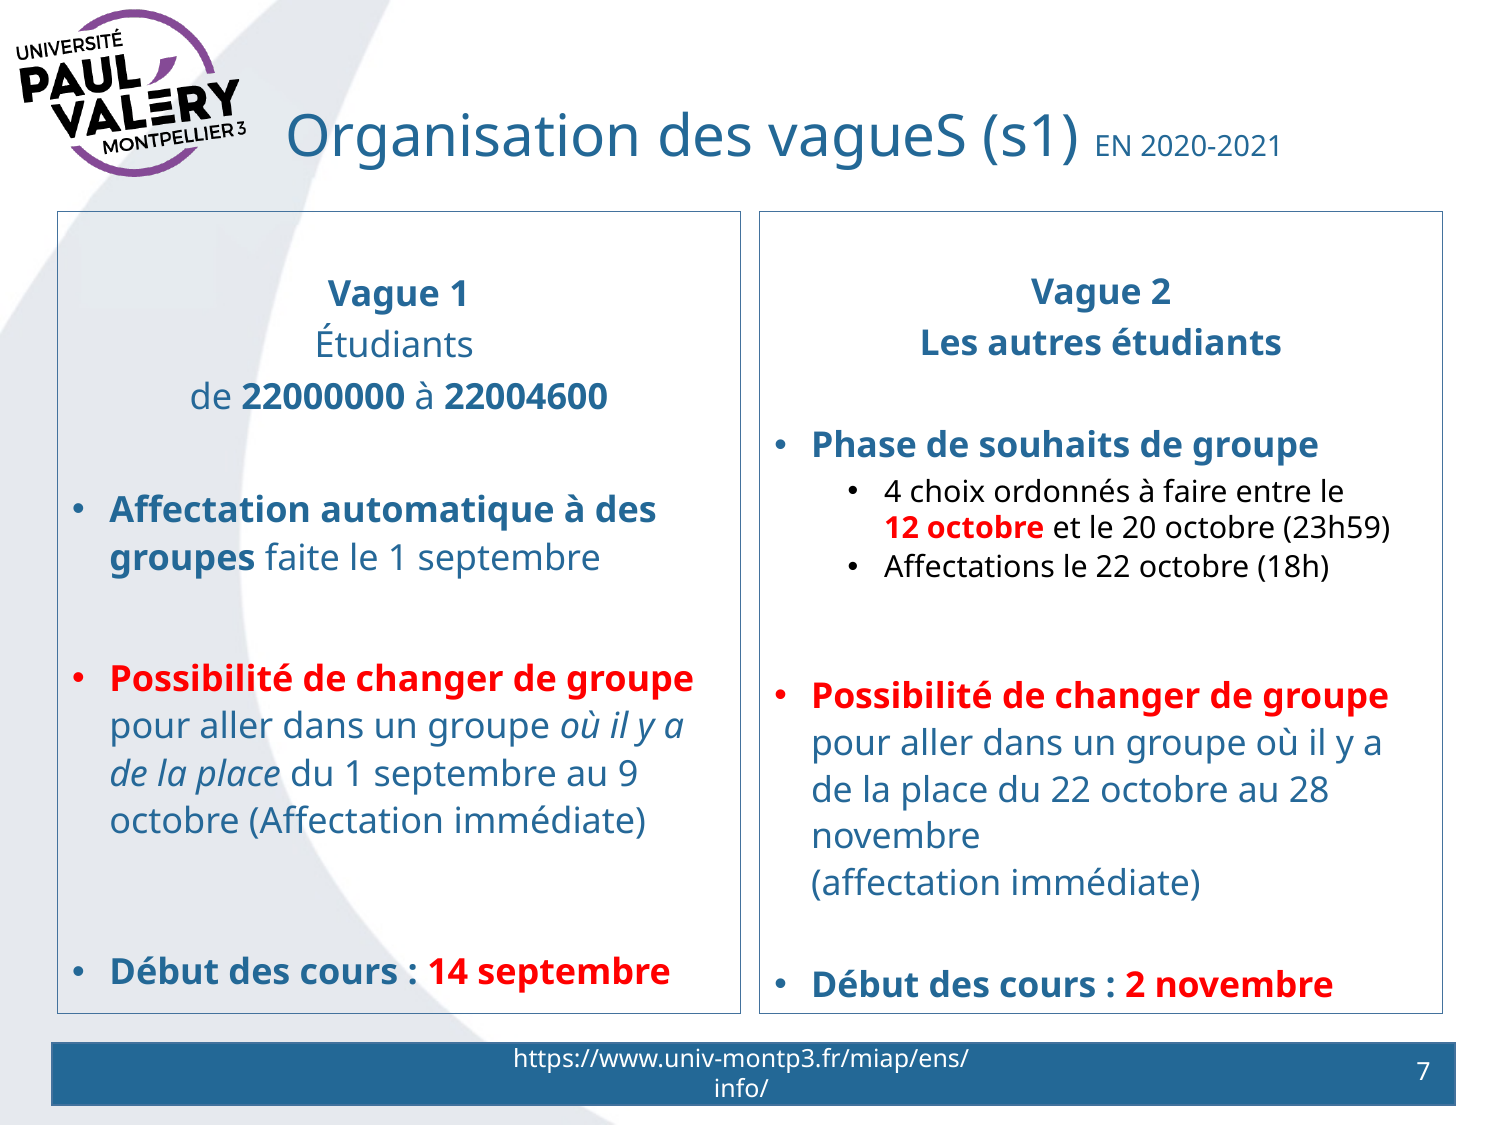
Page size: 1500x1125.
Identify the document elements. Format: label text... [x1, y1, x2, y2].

title Organisation des vagueS (s1) EN 2020-2021 [270, 64, 1443, 212]
slide_number 7 [1107, 1042, 1446, 1103]
picture [0, 0, 1500, 1125]
footer https://www.univ-montp3.fr/miap/ens/info/ [480, 1042, 1004, 1103]
list Vague 2 Les autres étudiants Phase de souhaits de groupe 4 choix ordonnés à faire entre le 12 octobre et le 20 octobre (23h59) Affectations le 22 octobre (18h) Possibilité de changer de groupe pour aller dans un groupe où il y a de la place du 22 octobre au 28 novembre (affectation immédiate) Début des cours : 2 novembre [759, 211, 1443, 1014]
list Vague 1 Étudiants de 22000000 à 22004600 Affectation automatique à des groupes faite le 1 septembre Possibilité de changer de groupe pour aller dans un groupe où il y a de la place du 1 septembre au 9 octobre (Affectation immédiate) Début des cours : 14 septembre [57, 211, 741, 1014]
